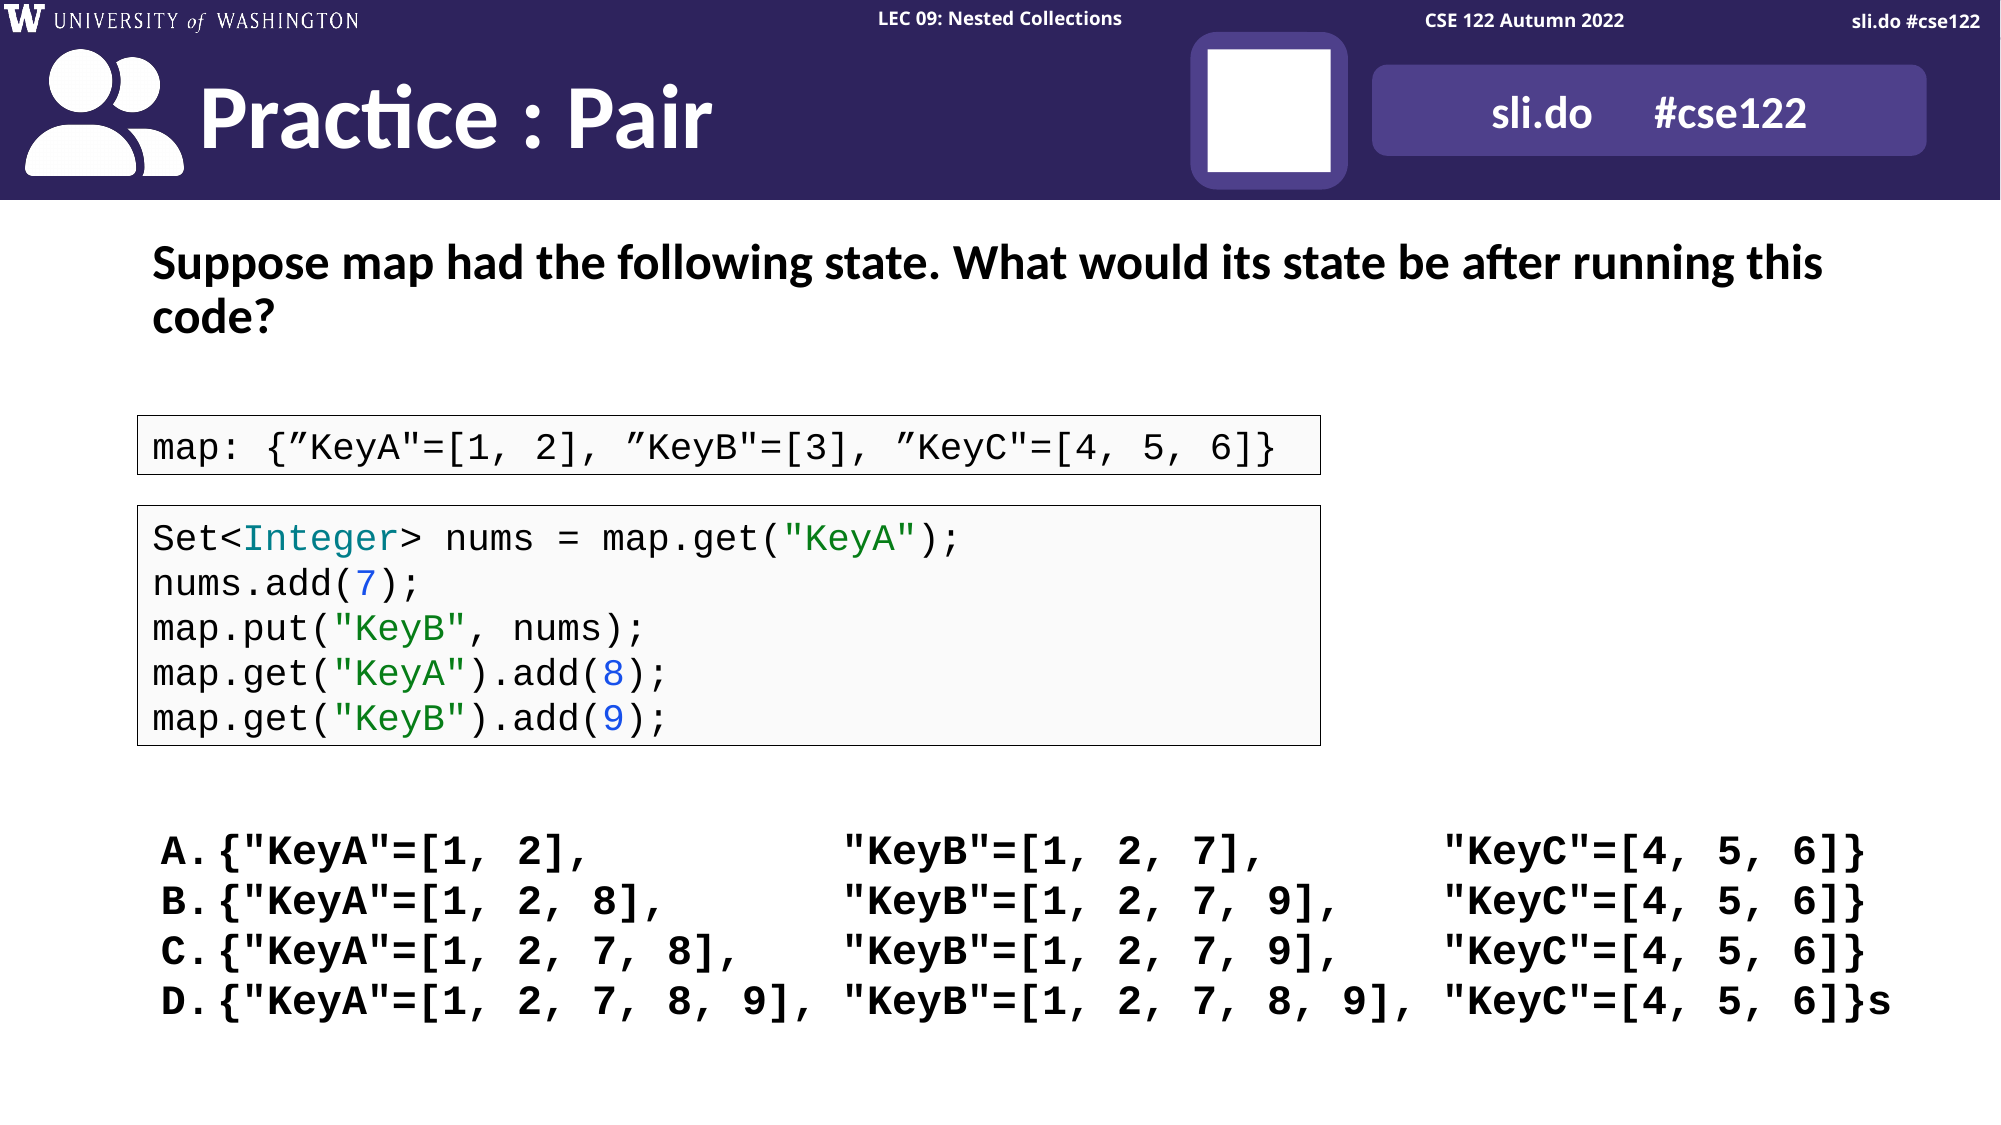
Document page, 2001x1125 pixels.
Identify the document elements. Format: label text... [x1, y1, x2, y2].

text_box {"KeyA"=[1, 2], "KeyB"=[1, 2, 7], "KeyC"=[4, 5, 6]} {"KeyA"=[1, 2, 8], "KeyB"=[1, 2, 7, 9], "KeyC"=[4, 5, 6]} {"KeyA"=[1, 2, 7, 8], "KeyB"=[1, 2, 7, 9], "KeyC"=[4, 5, 6]} {"KeyA"=[1, 2, 7, 8, 9], "KeyB"=[1, 2, 7, 8, 9], "KeyC"=[4, 5, 6]}s [146, 815, 1908, 1030]
title Suppose map had the following state. What would its state be after running this code? [137, 227, 1863, 353]
text_box map: {”KeyA"=[1, 2], ”KeyB"=[3], ”KeyC"=[4, 5, 6]} [137, 415, 1321, 475]
picture [25, 49, 184, 176]
text_box Set<Integer> nums = map.get("KeyA"); nums.add(7); map.put("KeyB", nums); map.get("KeyA").add(8); map.get("KeyB").add(9); [137, 505, 1321, 746]
picture [4, 4, 358, 33]
